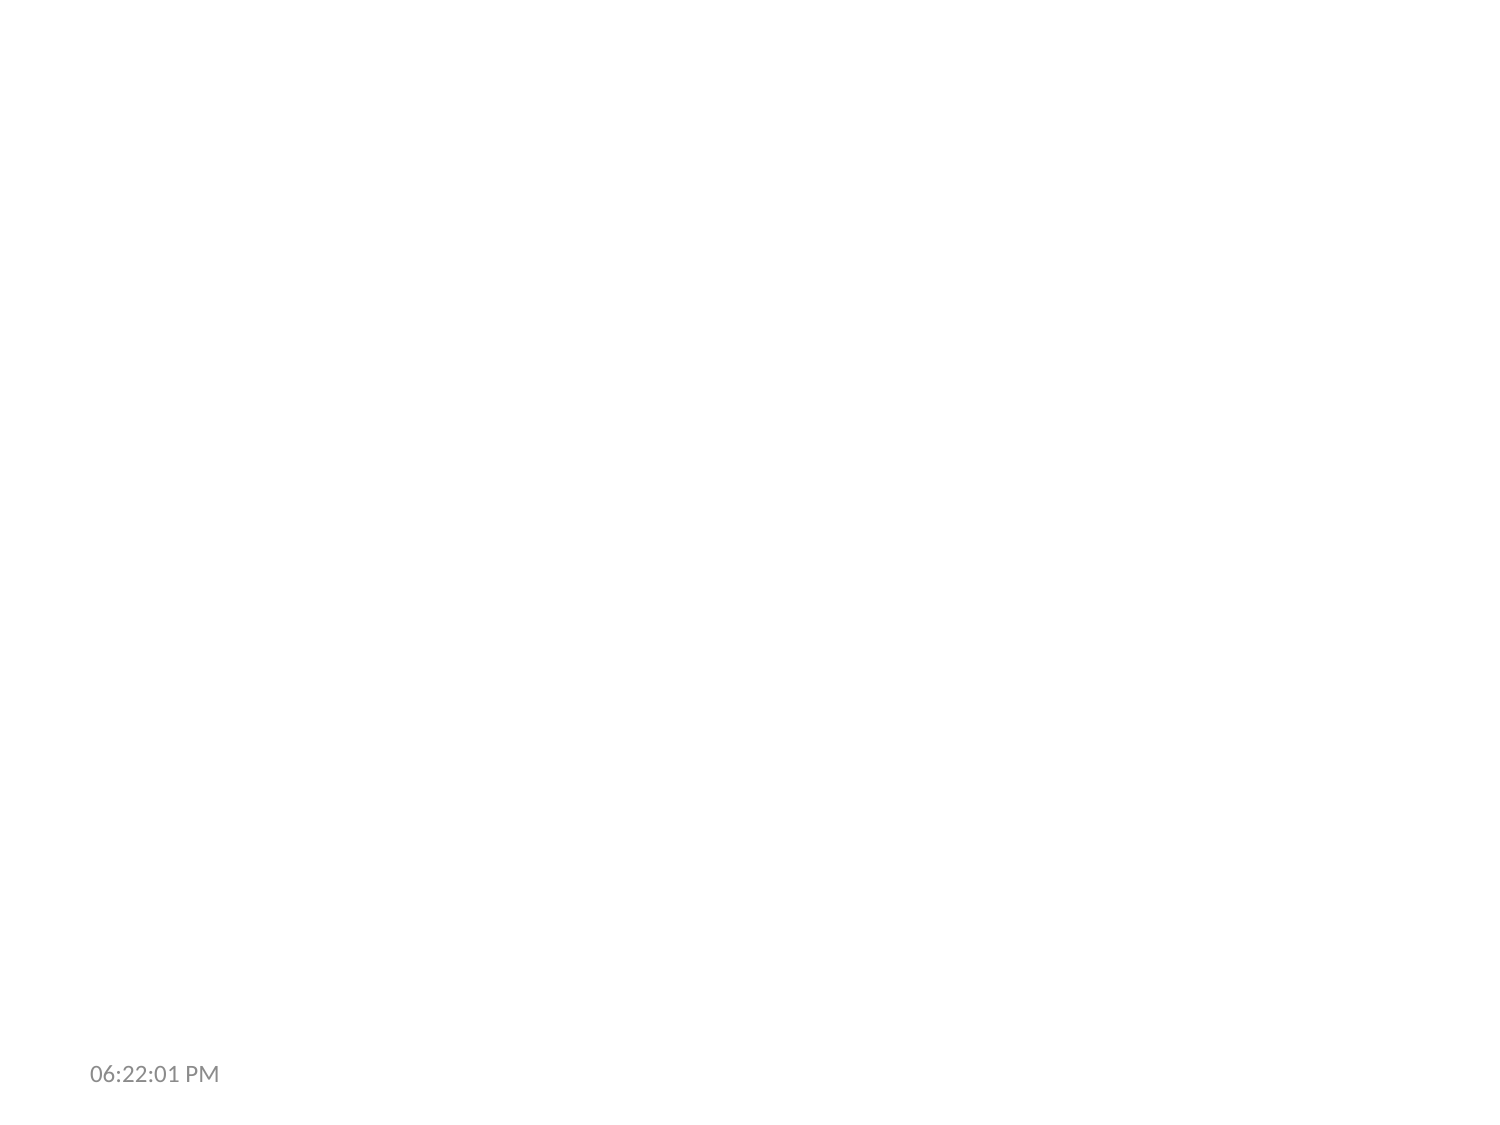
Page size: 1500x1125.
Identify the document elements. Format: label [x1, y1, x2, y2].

slide_number [75, 1042, 425, 1103]
